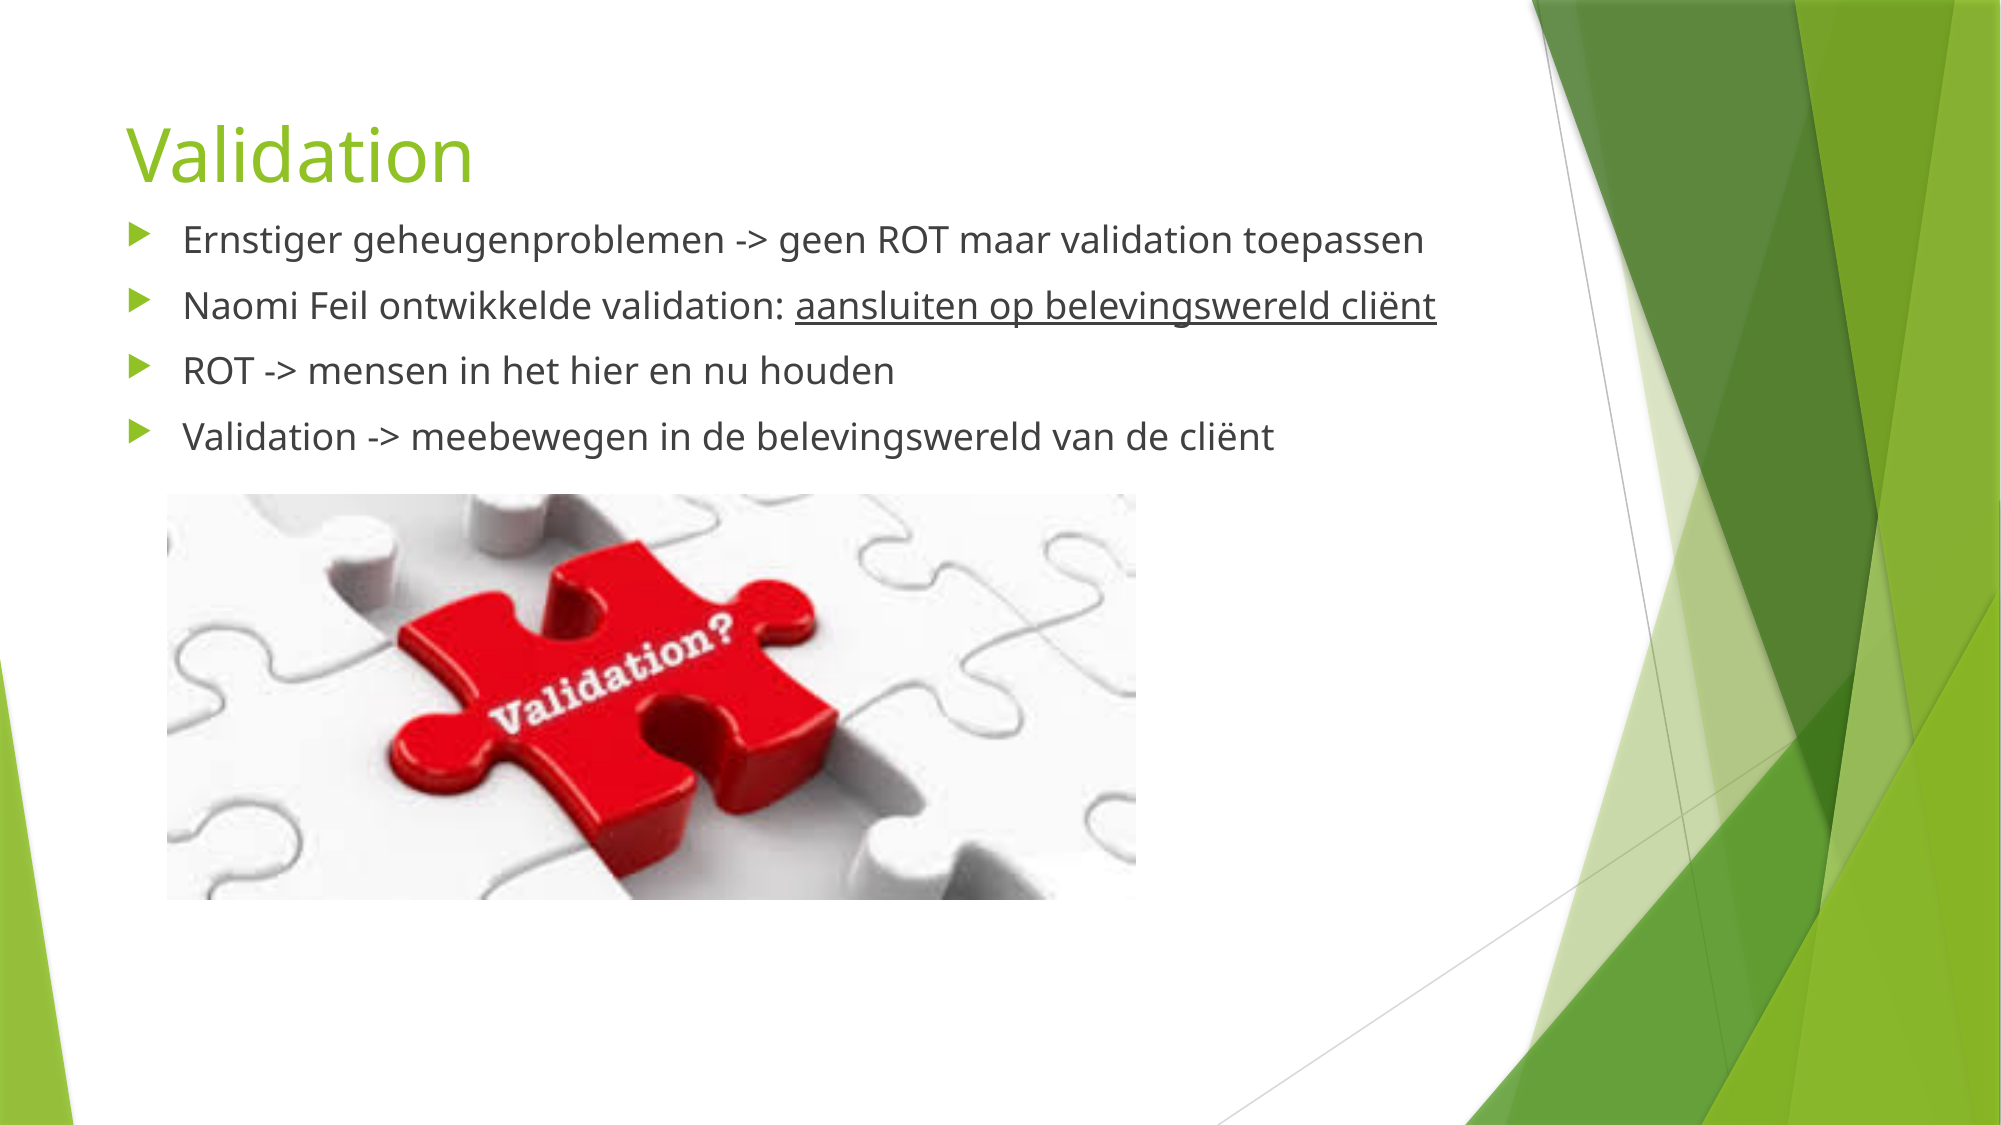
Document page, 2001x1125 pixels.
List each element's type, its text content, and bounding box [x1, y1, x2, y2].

title Validation [111, 99, 1522, 208]
picture [166, 493, 1137, 900]
list Ernstiger geheugenproblemen -> geen ROT maar validation toepassen Naomi Feil ontwikkelde validation: aansluiten op belevingswereld cliënt ROT -> mensen in het hier en nu houden Validation -> meebewegen in de belevingswereld van de cliënt [111, 208, 1522, 845]
